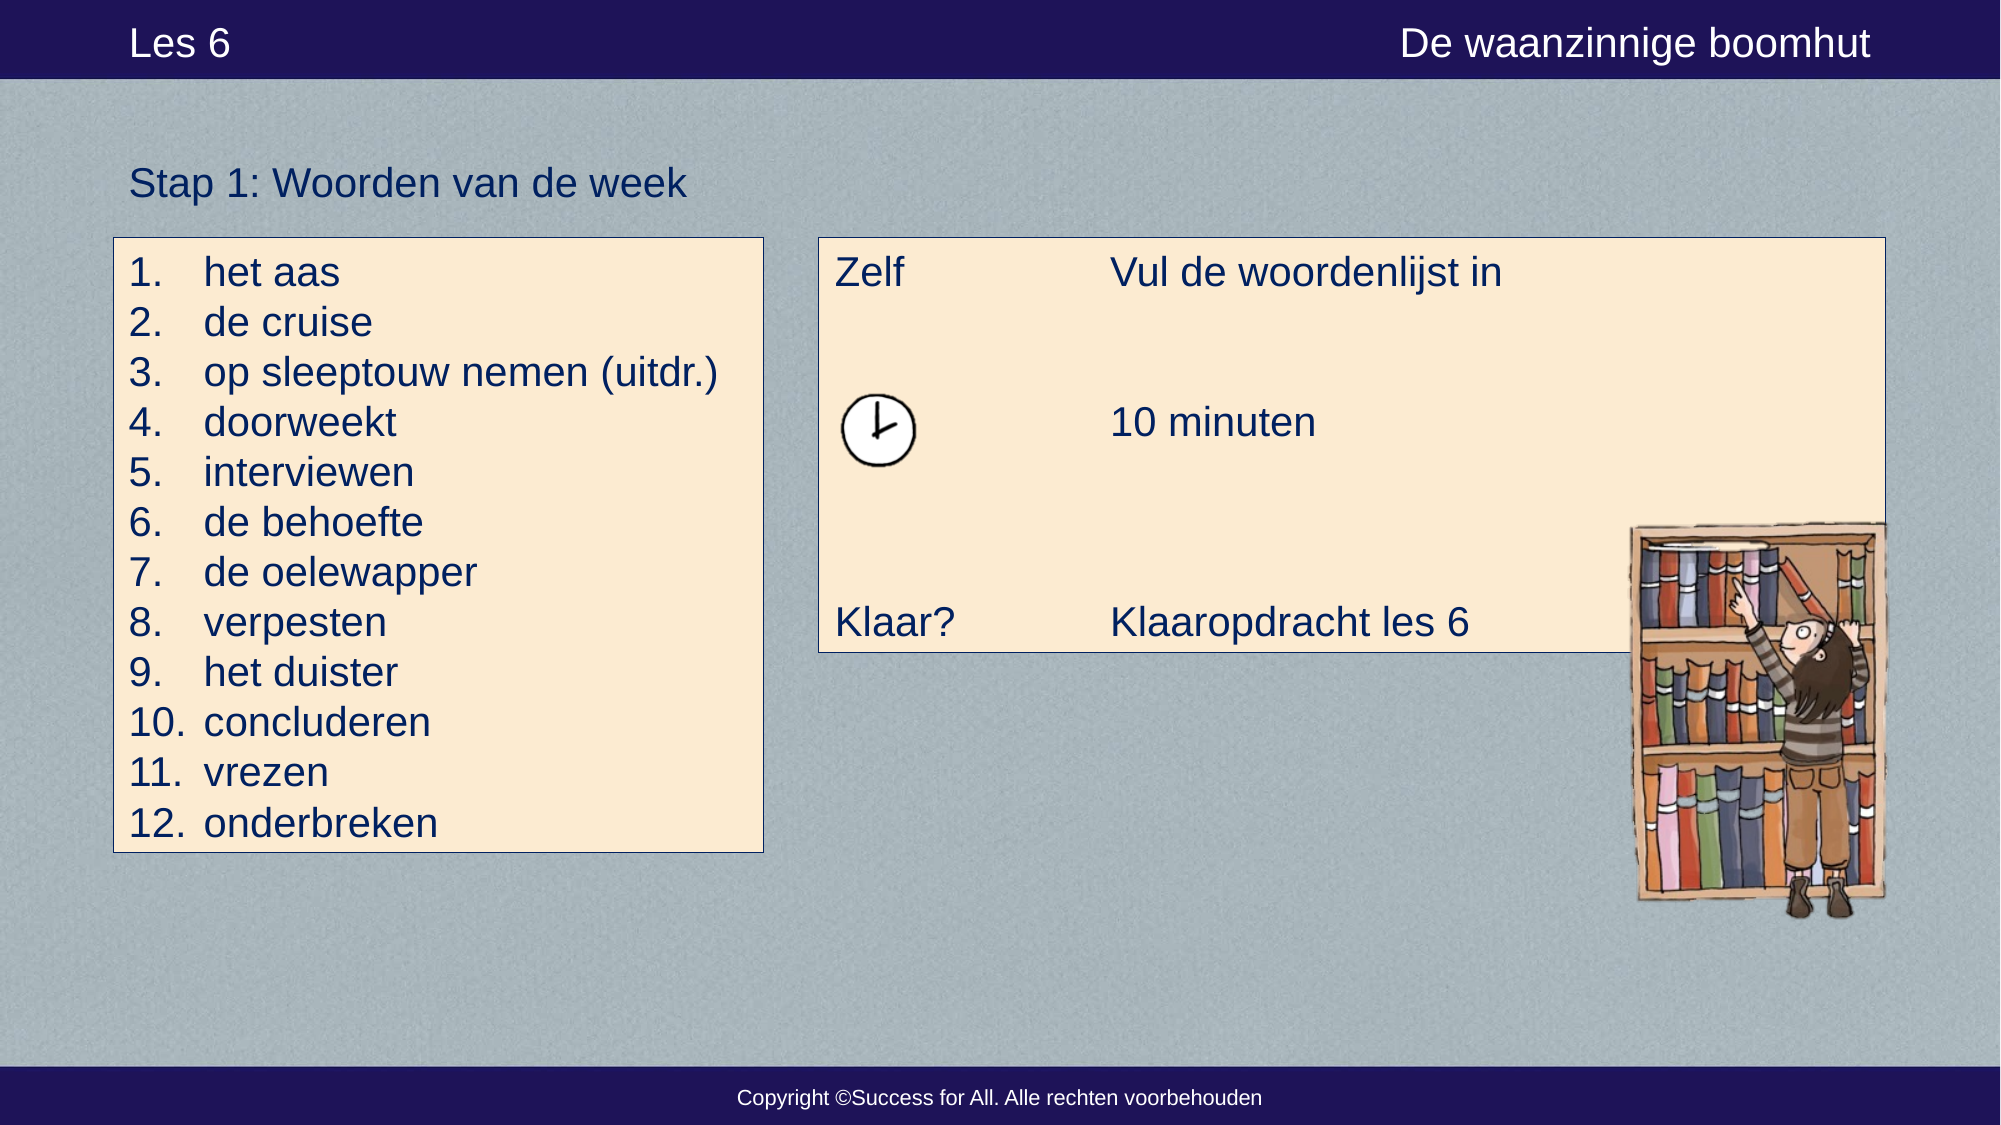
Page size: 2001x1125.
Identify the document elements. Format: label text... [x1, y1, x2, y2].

text_box Copyright ©Success for All. Alle rechten voorbehouden [0, 1076, 2000, 1125]
text_box het aas de cruise op sleeptouw nemen (uitdr.) doorweekt interviewen de behoefte de oelewapper verpesten het duister concluderen vrezen onderbreken [113, 237, 764, 853]
text_box Stap 1: Woorden van de week [113, 148, 1635, 214]
text_box Zelf Vul de woordenlijst in 10 minuten Klaar? Klaaropdracht les 6 [818, 237, 1886, 653]
text_box Les 6 [114, 8, 354, 73]
picture [0, 0, 2001, 1125]
text_box De waanzinnige boomhut [999, 8, 1886, 73]
